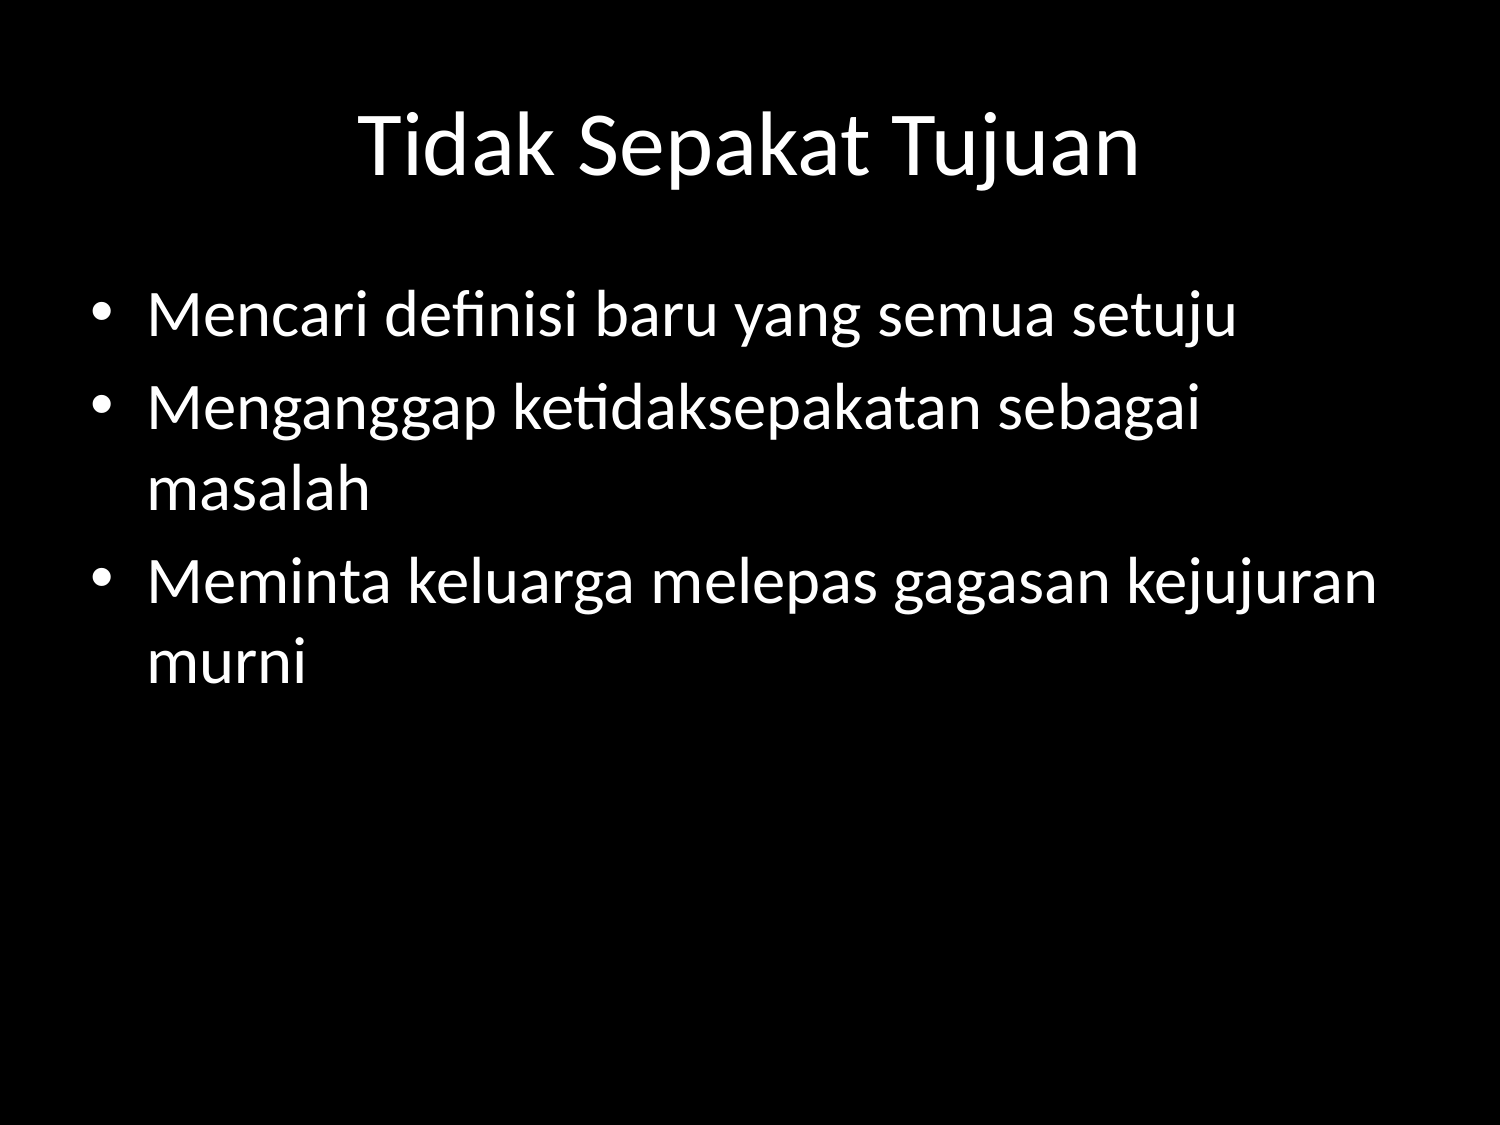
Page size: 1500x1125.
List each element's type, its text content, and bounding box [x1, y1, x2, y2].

title Tidak Sepakat Tujuan [75, 45, 1425, 233]
list Mencari definisi baru yang semua setuju Menganggap ketidaksepakatan sebagai masalah Meminta keluarga melepas gagasan kejujuran murni [75, 262, 1425, 1005]
